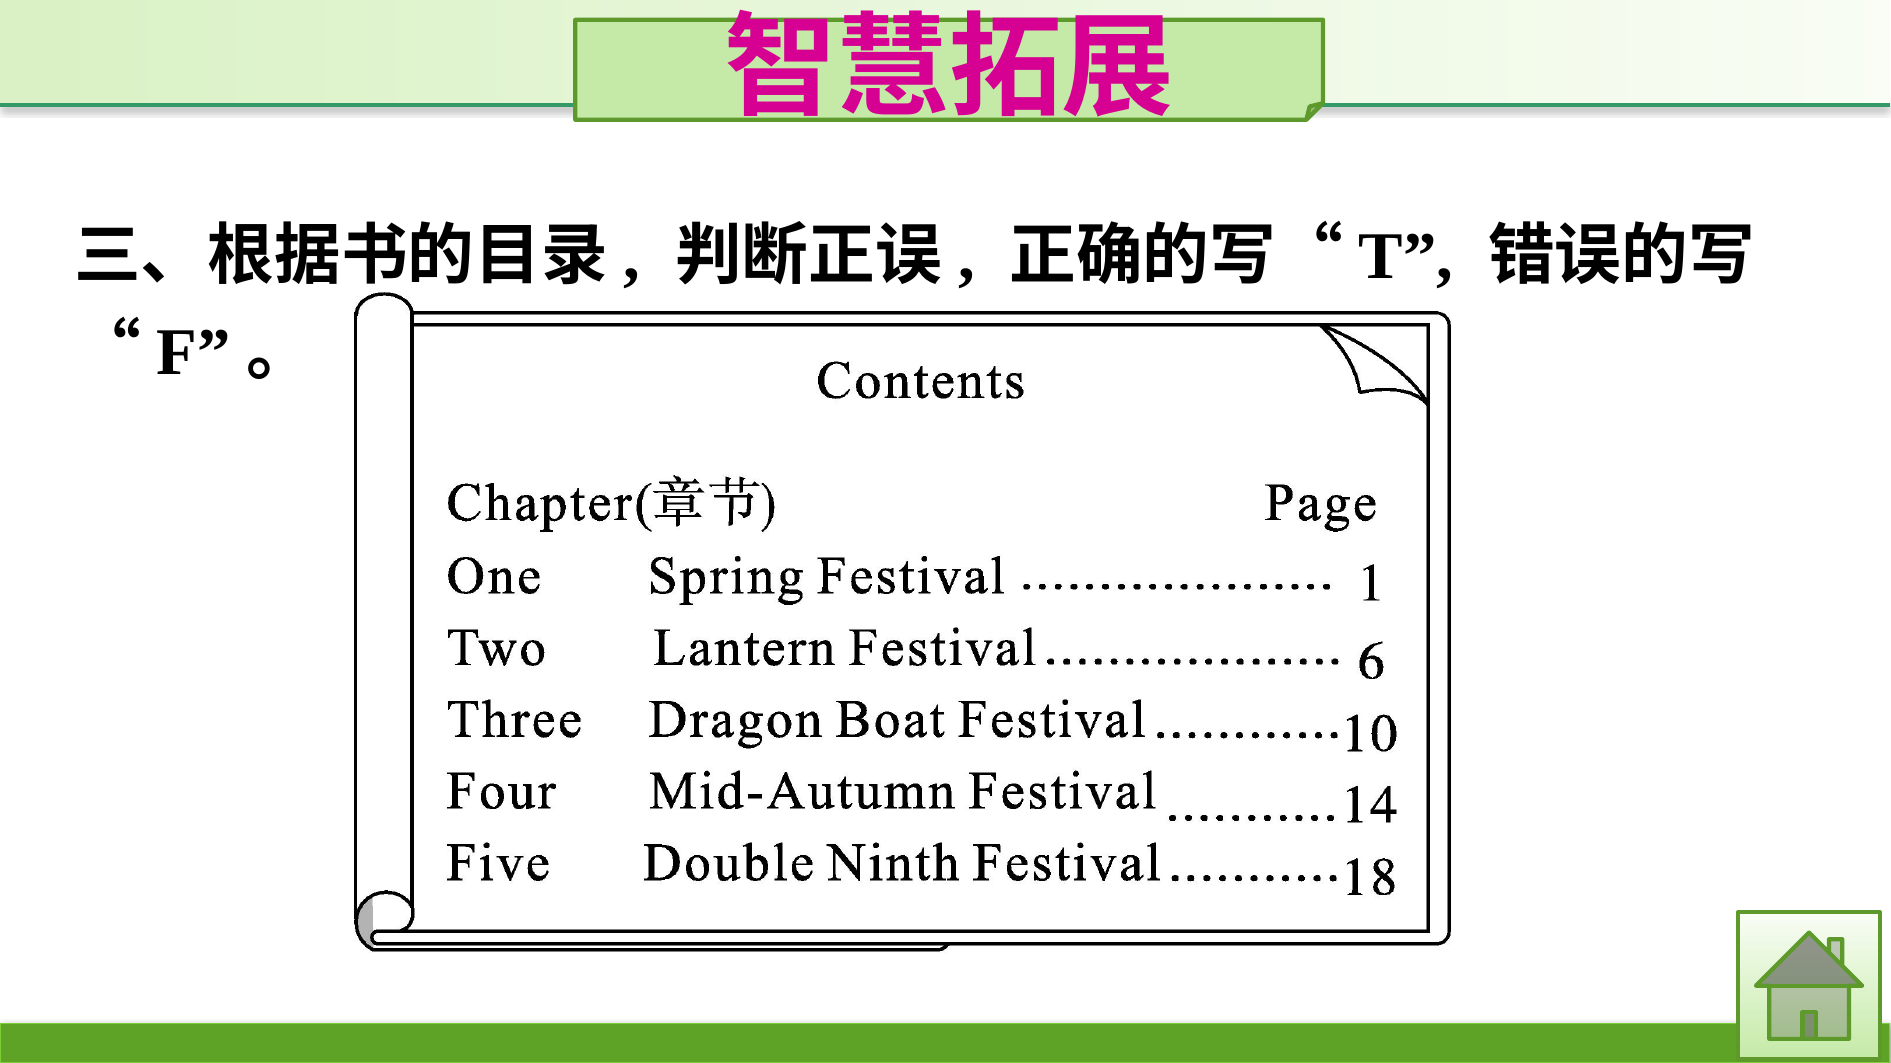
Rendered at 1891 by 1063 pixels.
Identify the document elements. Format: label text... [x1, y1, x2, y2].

text_box 智慧拓展 [573, 17, 1326, 122]
picture [354, 291, 1453, 953]
text_box 三、根据书的目录, 判断正误, 正确的写“T”, 错误的写“F”。 [59, 188, 1833, 396]
